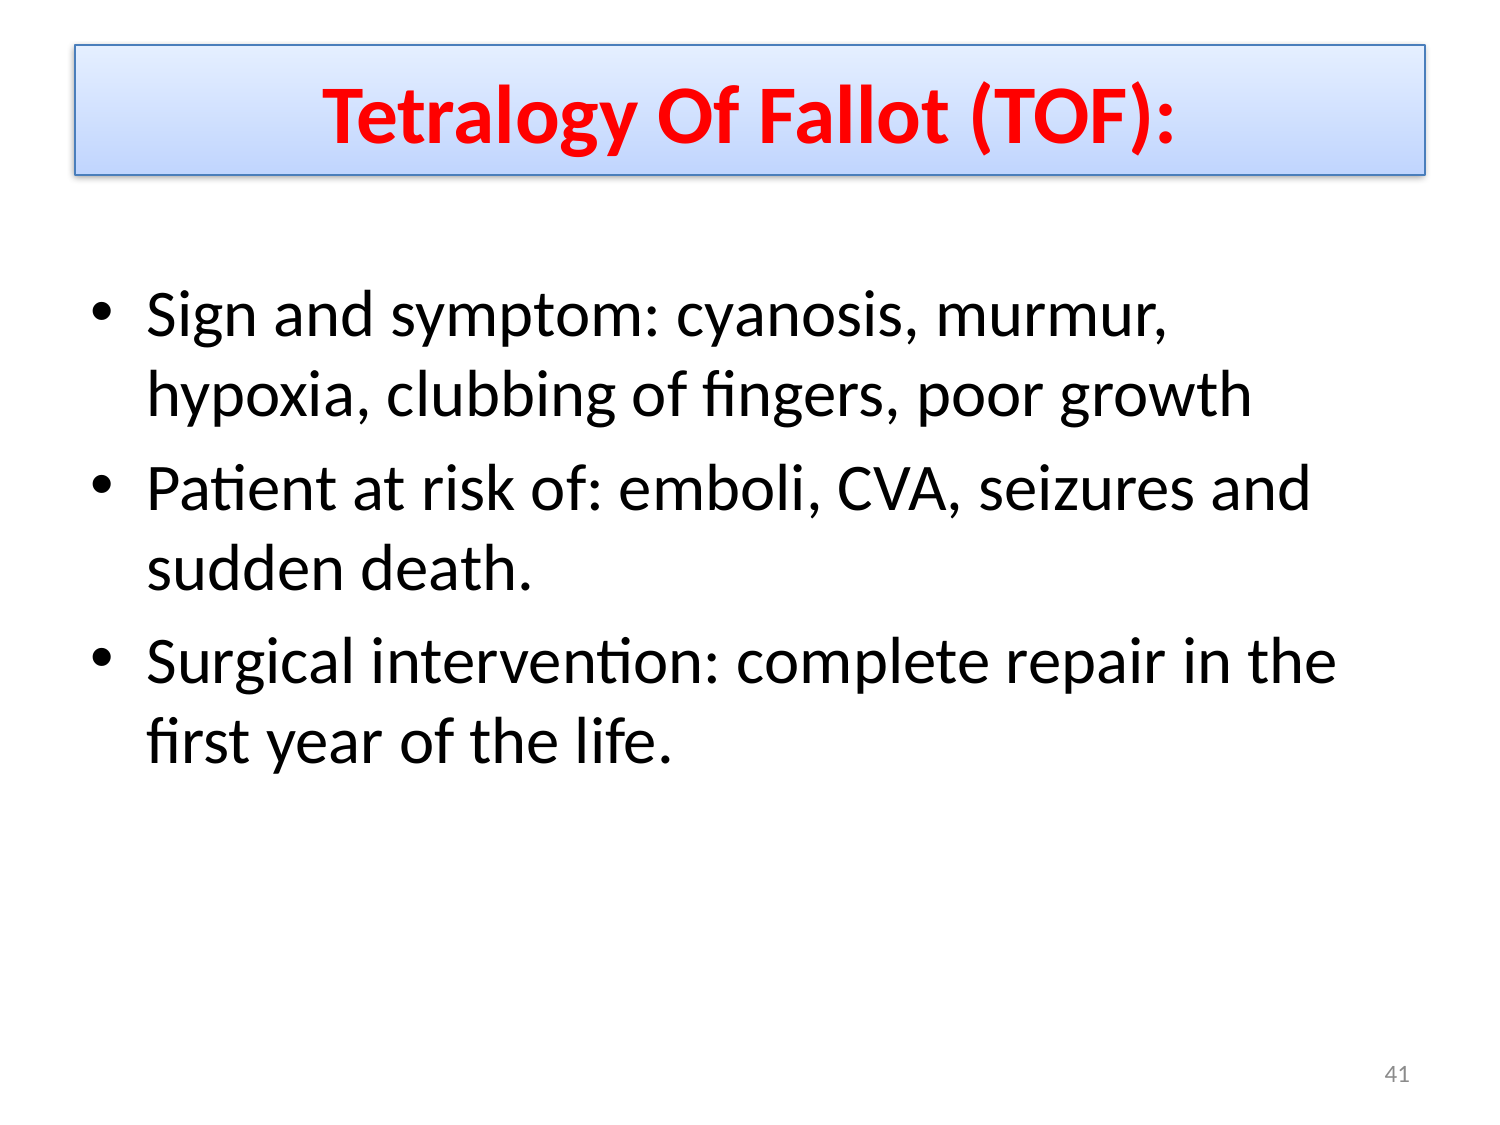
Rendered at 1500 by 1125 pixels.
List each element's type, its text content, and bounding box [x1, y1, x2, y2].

title Tetralogy Of Fallot (TOF): [74, 44, 1426, 176]
list Sign and symptom: cyanosis, murmur, hypoxia, clubbing of fingers, poor growth Patient at risk of: emboli, CVA, seizures and sudden death. Surgical intervention: complete repair in the first year of the life. [75, 262, 1425, 1005]
slide_number 41 [1074, 1042, 1425, 1103]
